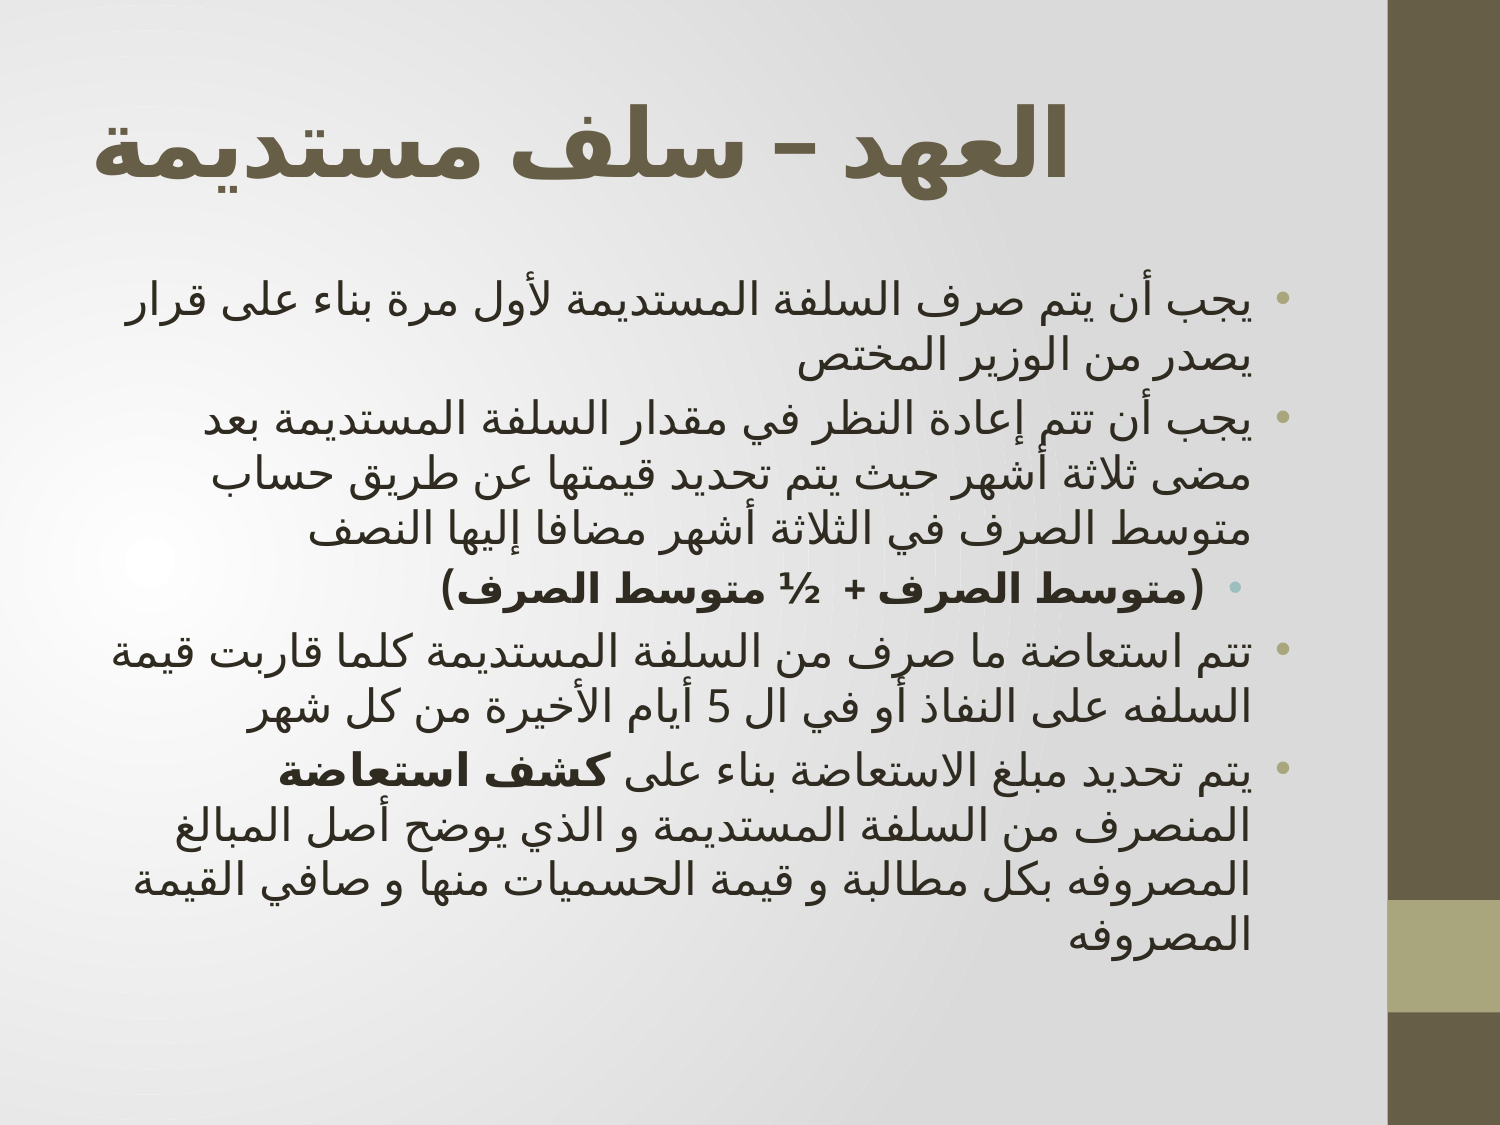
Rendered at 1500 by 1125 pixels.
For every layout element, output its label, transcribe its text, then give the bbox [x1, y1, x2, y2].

list يجب أن يتم صرف السلفة المستديمة لأول مرة بناء على قرار يصدر من الوزير المختص يجب أن تتم إعادة النظر في مقدار السلفة المستديمة بعد مضى ثلاثة أشهر حيث يتم تحديد قيمتها عن طريق حساب متوسط الصرف في الثلاثة أشهر مضافا إليها النصف (متوسط الصرف + ½ متوسط الصرف) تتم استعاضة ما صرف من السلفة المستديمة كلما قاربت قيمة السلفه على النفاذ أو في ال 5 أيام الأخيرة من كل شهر يتم تحديد مبلغ الاستعاضة بناء على كشف استعاضة المنصرف من السلفة المستديمة و الذي يوضح أصل المبالغ المصروفه بكل مطالبة و قيمة الحسميات منها و صافي القيمة المصروفه [75, 262, 1325, 1050]
title العهد – سلف مستديمة [75, 45, 1325, 233]
